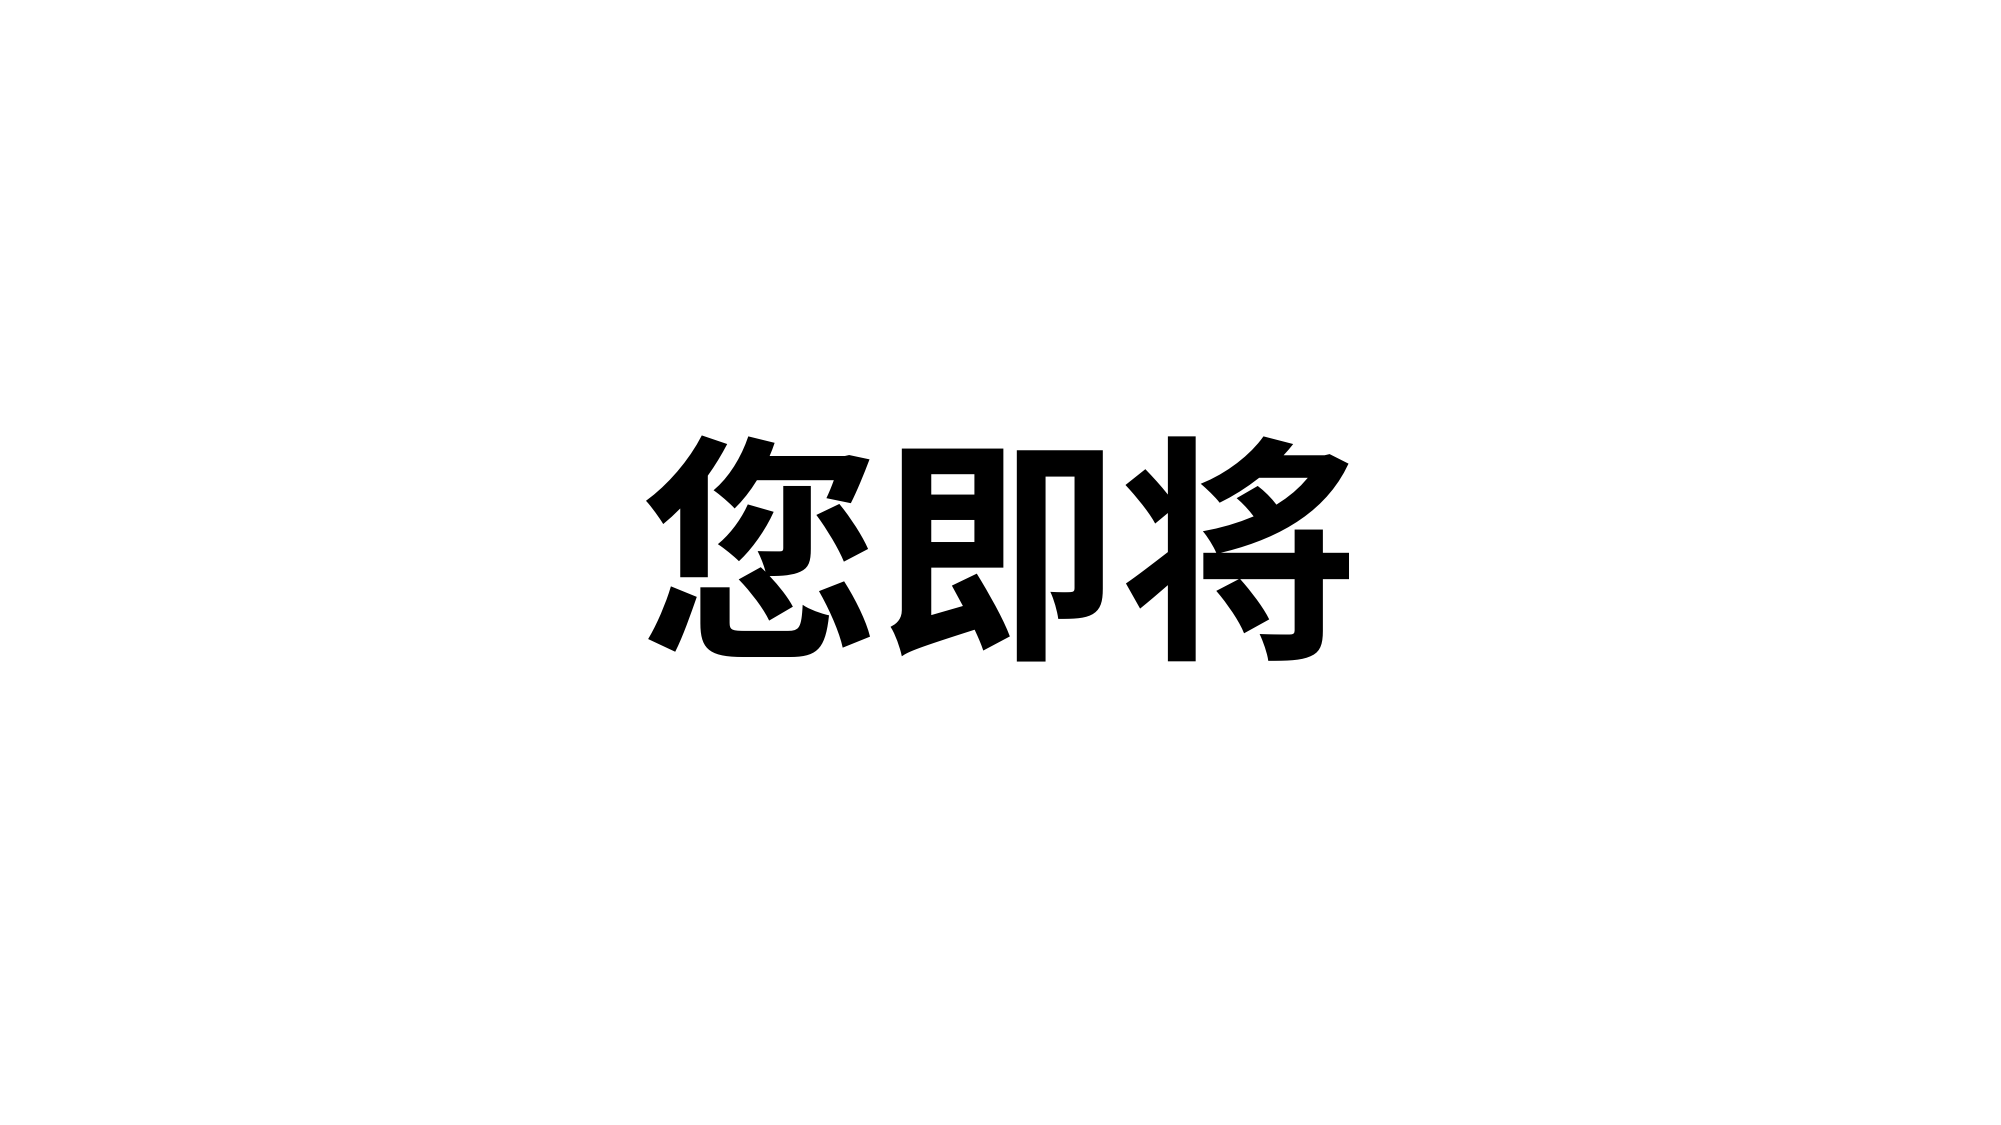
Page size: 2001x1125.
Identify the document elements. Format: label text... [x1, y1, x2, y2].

text_box 您即将 [625, 393, 1375, 697]
